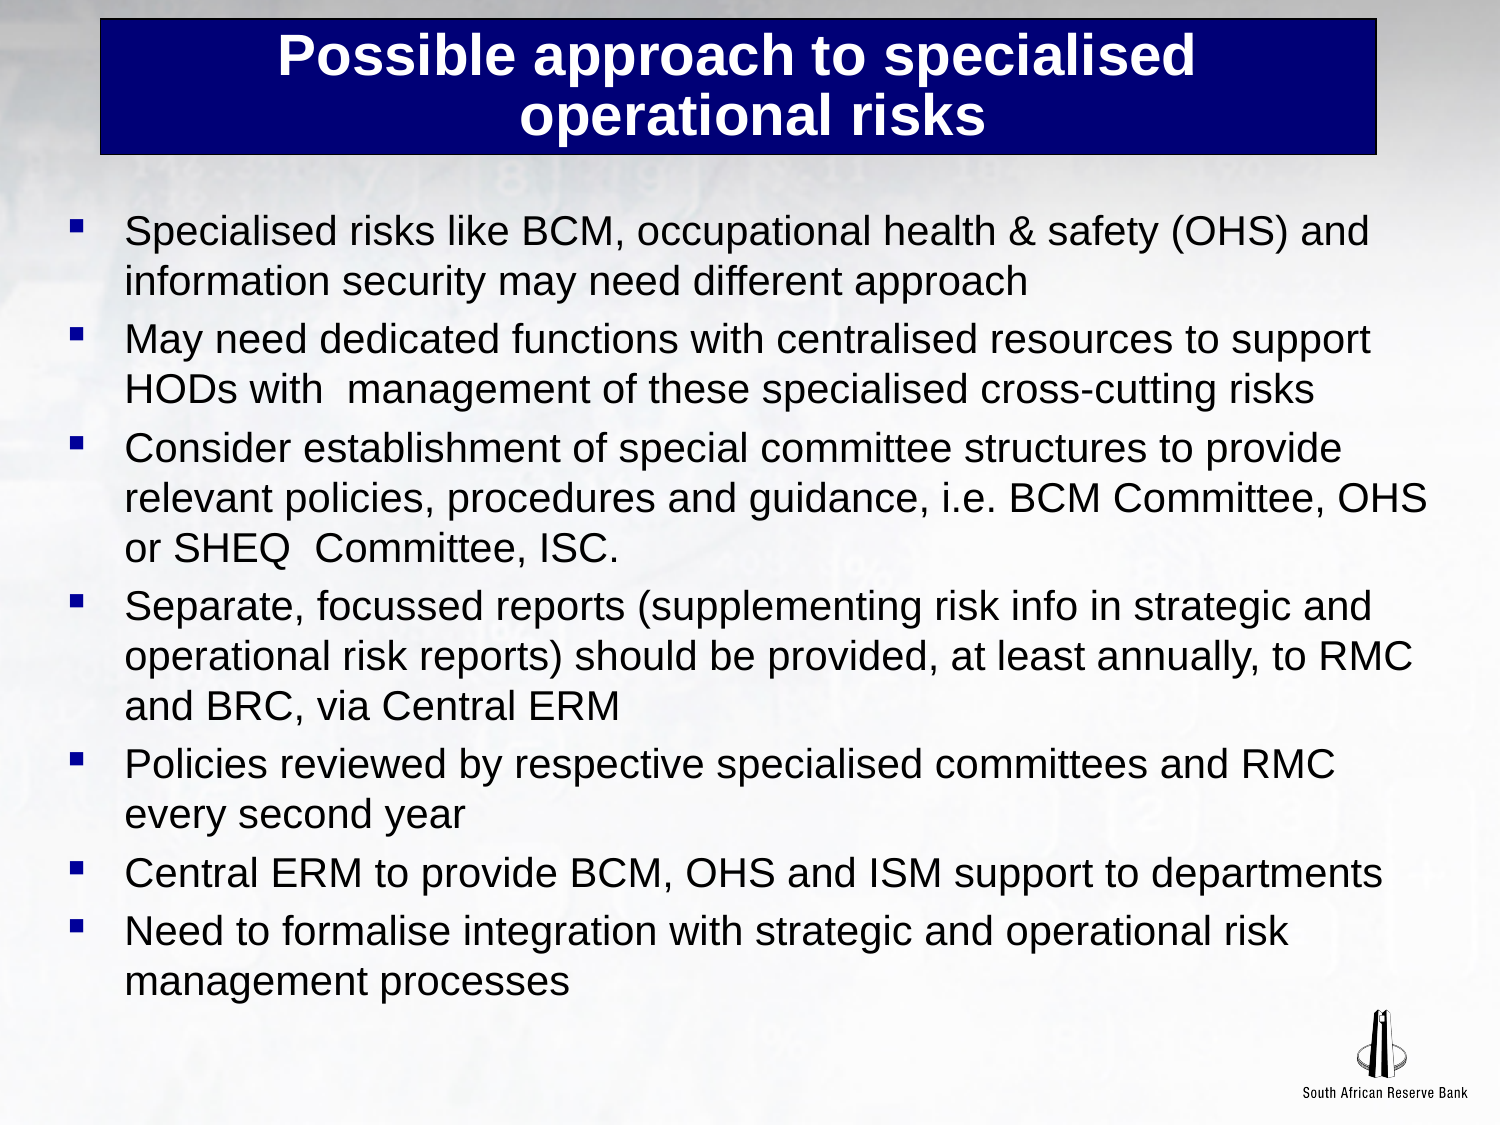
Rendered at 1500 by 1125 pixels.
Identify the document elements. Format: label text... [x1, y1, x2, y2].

picture [0, 0, 1500, 1125]
title Possible approach to specialised operational risks [100, 18, 1377, 155]
list Specialised risks like BCM, occupational health & safety (OHS) and information security may need different approach May need dedicated functions with centralised resources to support HODs with management of these specialised cross-cutting risks Consider establishment of special committee structures to provide relevant policies, procedures and guidance, i.e. BCM Committee, OHS or SHEQ Committee, ISC. Separate, focussed reports (supplementing risk info in strategic and operational risk reports) should be provided, at least annually, to RMC and BRC, via Central ERM Policies reviewed by respective specialised committees and RMC every second year Central ERM to provide BCM, OHS and ISM support to departments Need to formalise integration with strategic and operational risk management processes [52, 196, 1459, 1049]
